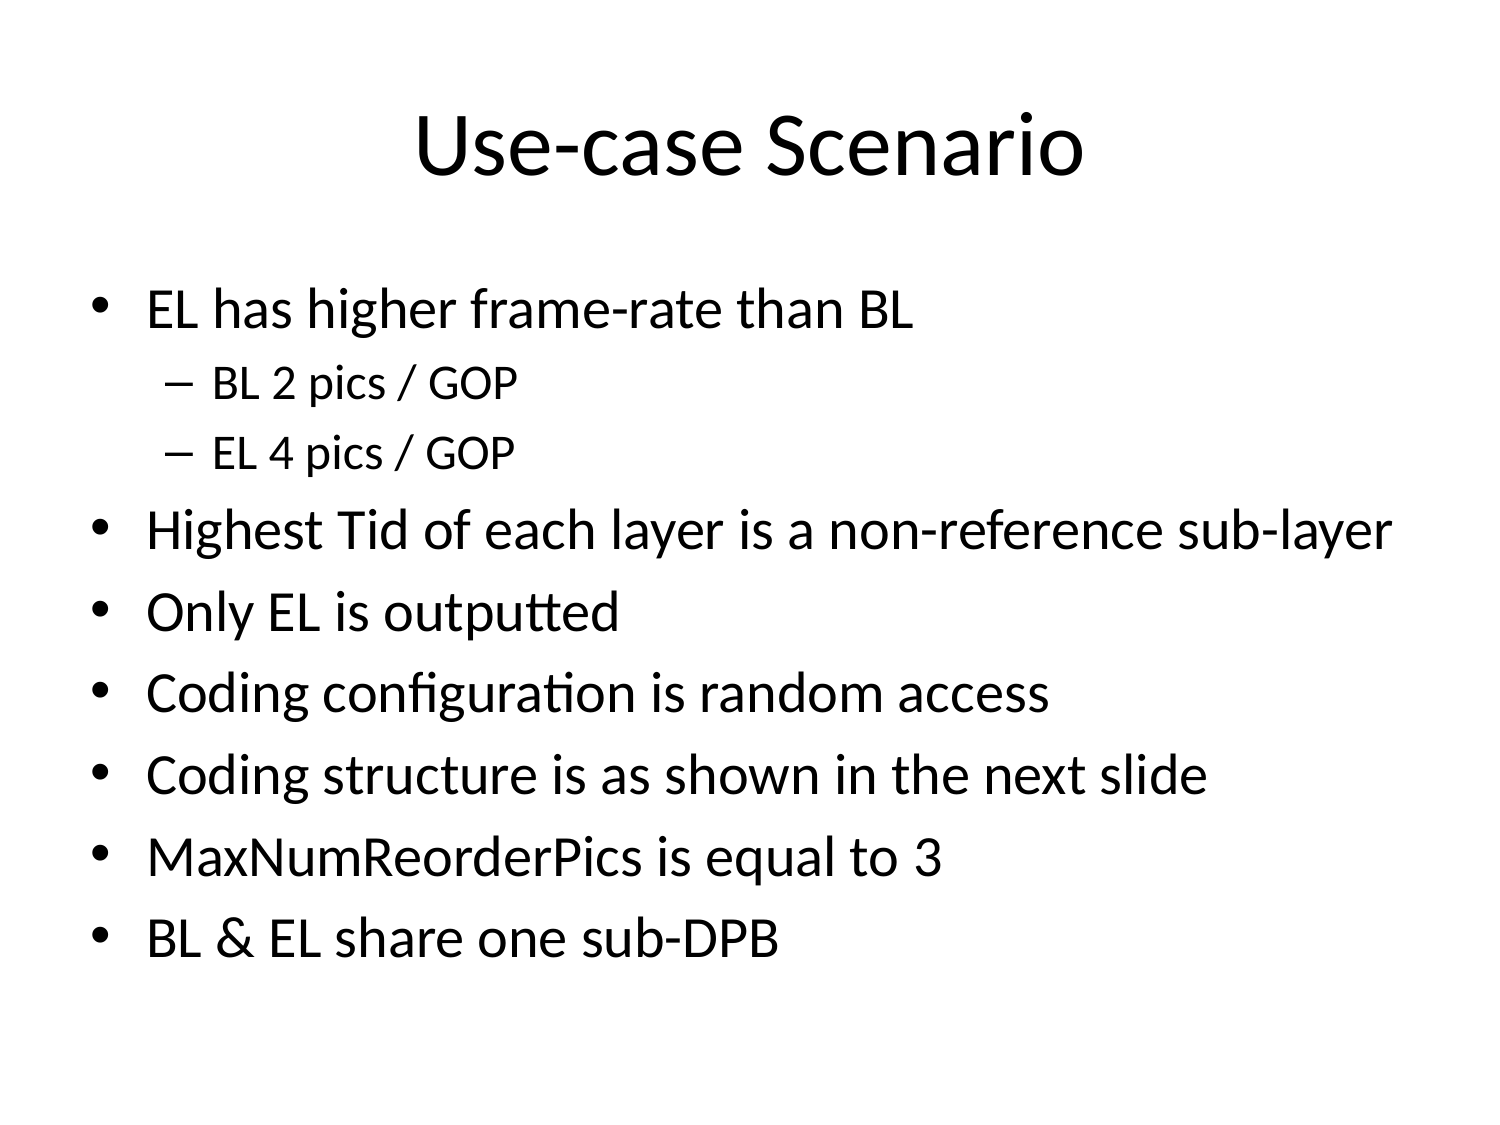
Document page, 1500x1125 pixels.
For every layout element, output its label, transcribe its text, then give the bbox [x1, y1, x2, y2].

list EL has higher frame-rate than BL BL 2 pics / GOP EL 4 pics / GOP Highest Tid of each layer is a non-reference sub-layer Only EL is outputted Coding configuration is random access Coding structure is as shown in the next slide MaxNumReorderPics is equal to 3 BL & EL share one sub-DPB [75, 262, 1425, 1005]
title Use-case Scenario [75, 45, 1425, 233]
